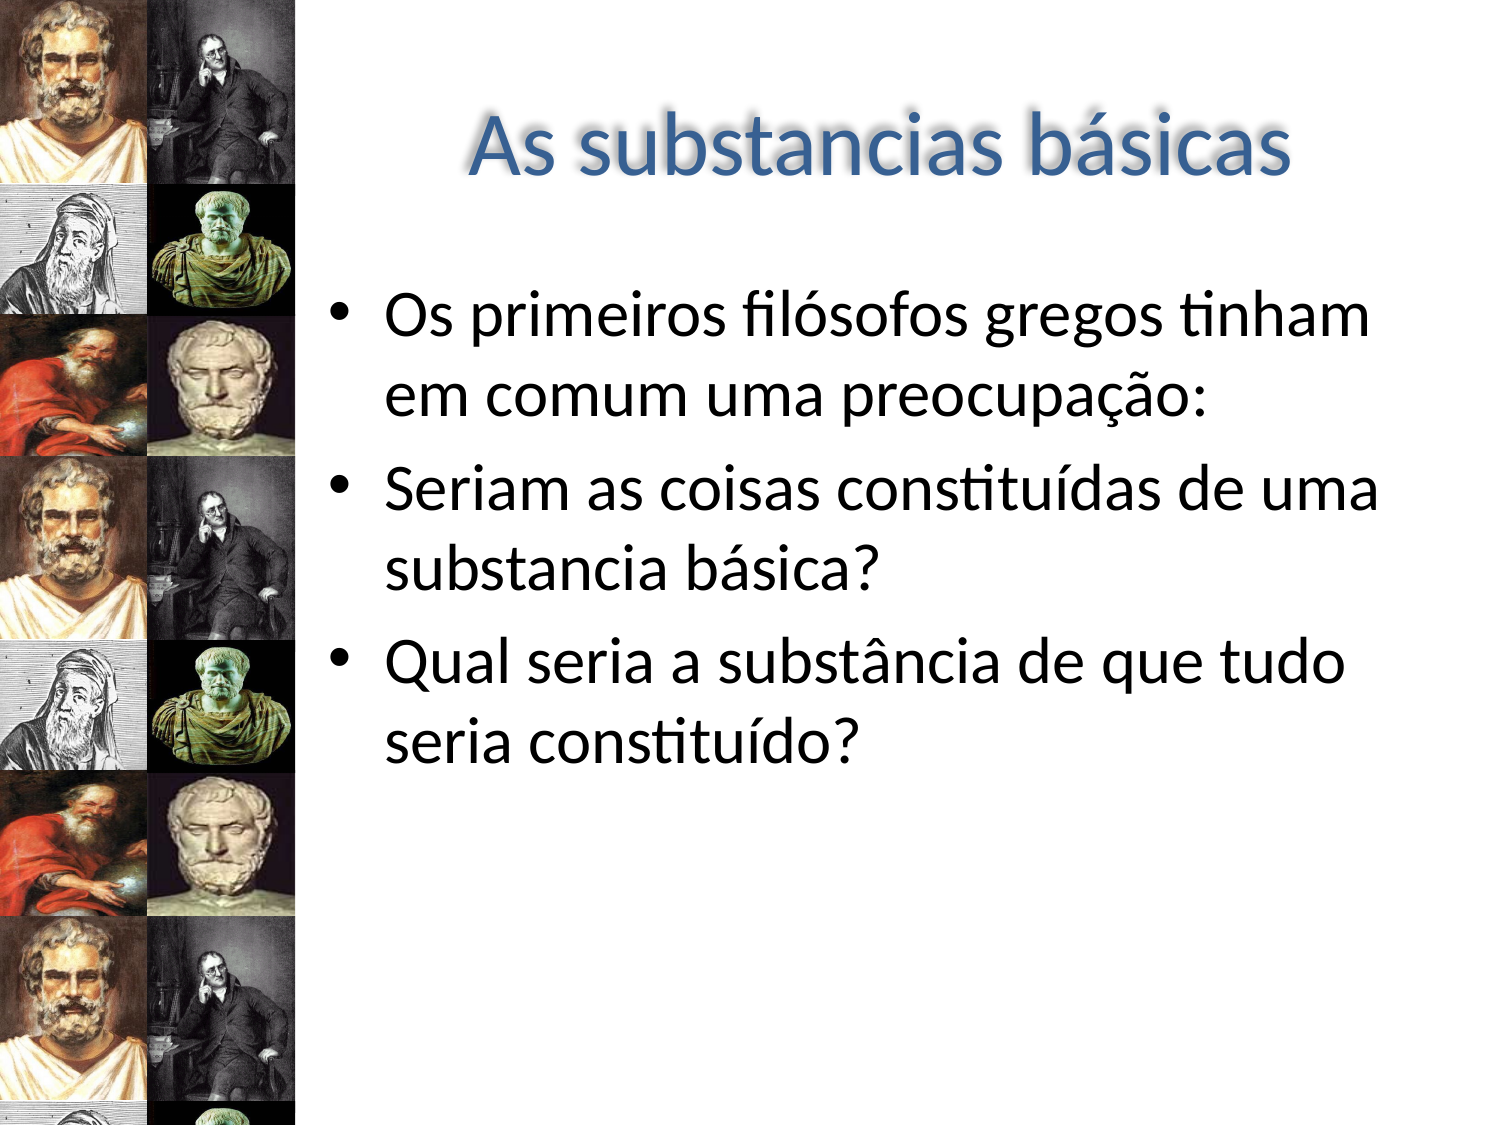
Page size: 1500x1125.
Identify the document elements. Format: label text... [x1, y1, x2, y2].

picture [0, 0, 296, 1125]
title As substancias básicas [312, 45, 1471, 233]
list Os primeiros filósofos gregos tinham em comum uma preocupação: Seriam as coisas constituídas de uma substancia básica? Qual seria a substância de que tudo seria constituído? [312, 262, 1471, 1094]
